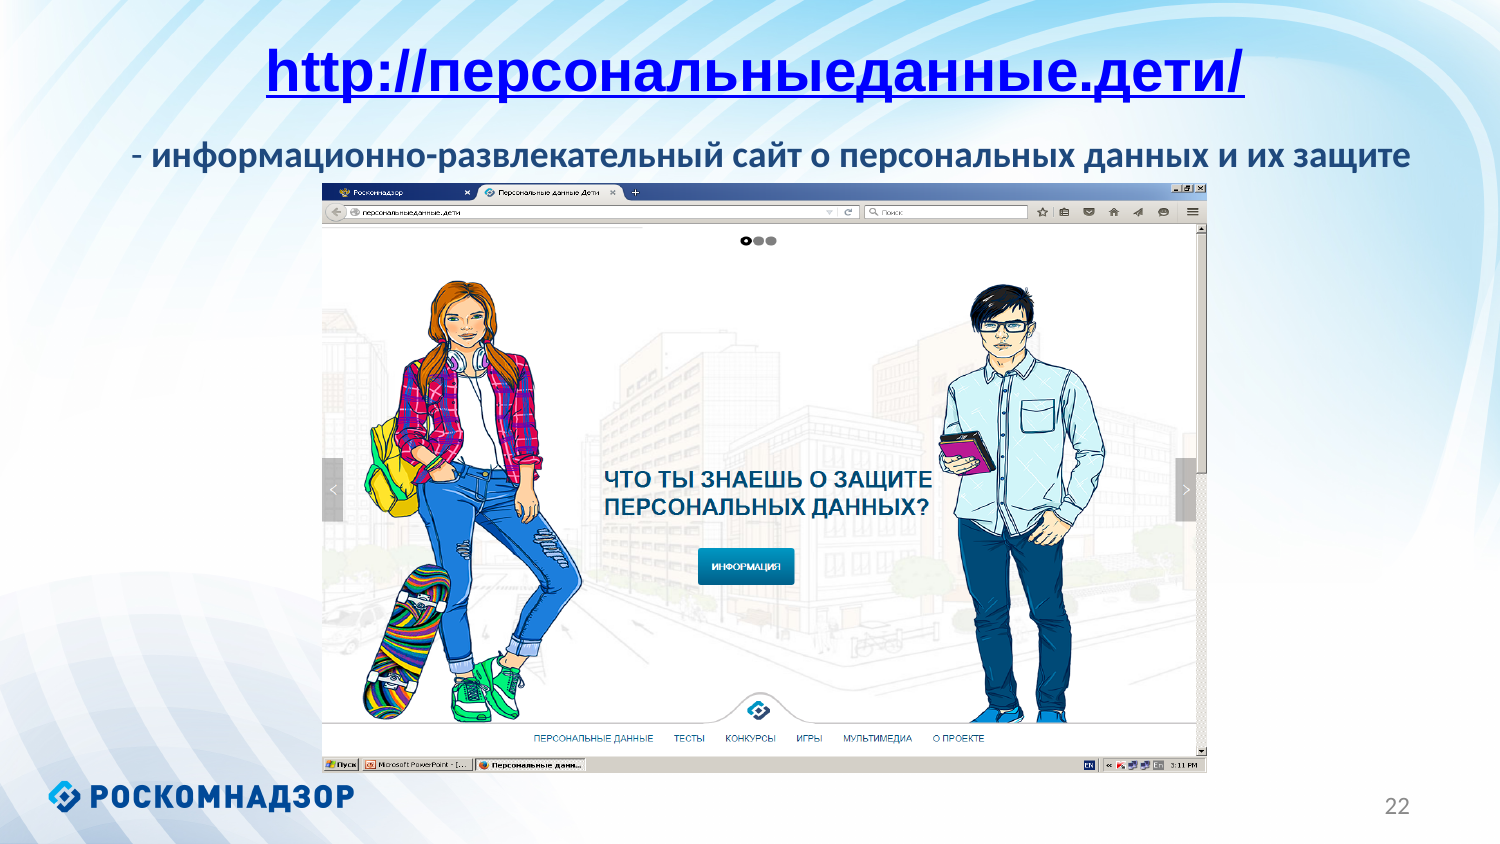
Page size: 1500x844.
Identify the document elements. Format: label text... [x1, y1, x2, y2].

picture [0, 0, 1500, 844]
list - информационно-развлекательный сайт о персональных данных и их защите [36, 116, 1451, 192]
title http://персональныеданные.дети/ [79, 21, 1431, 116]
slide_number 22 [1074, 782, 1425, 828]
